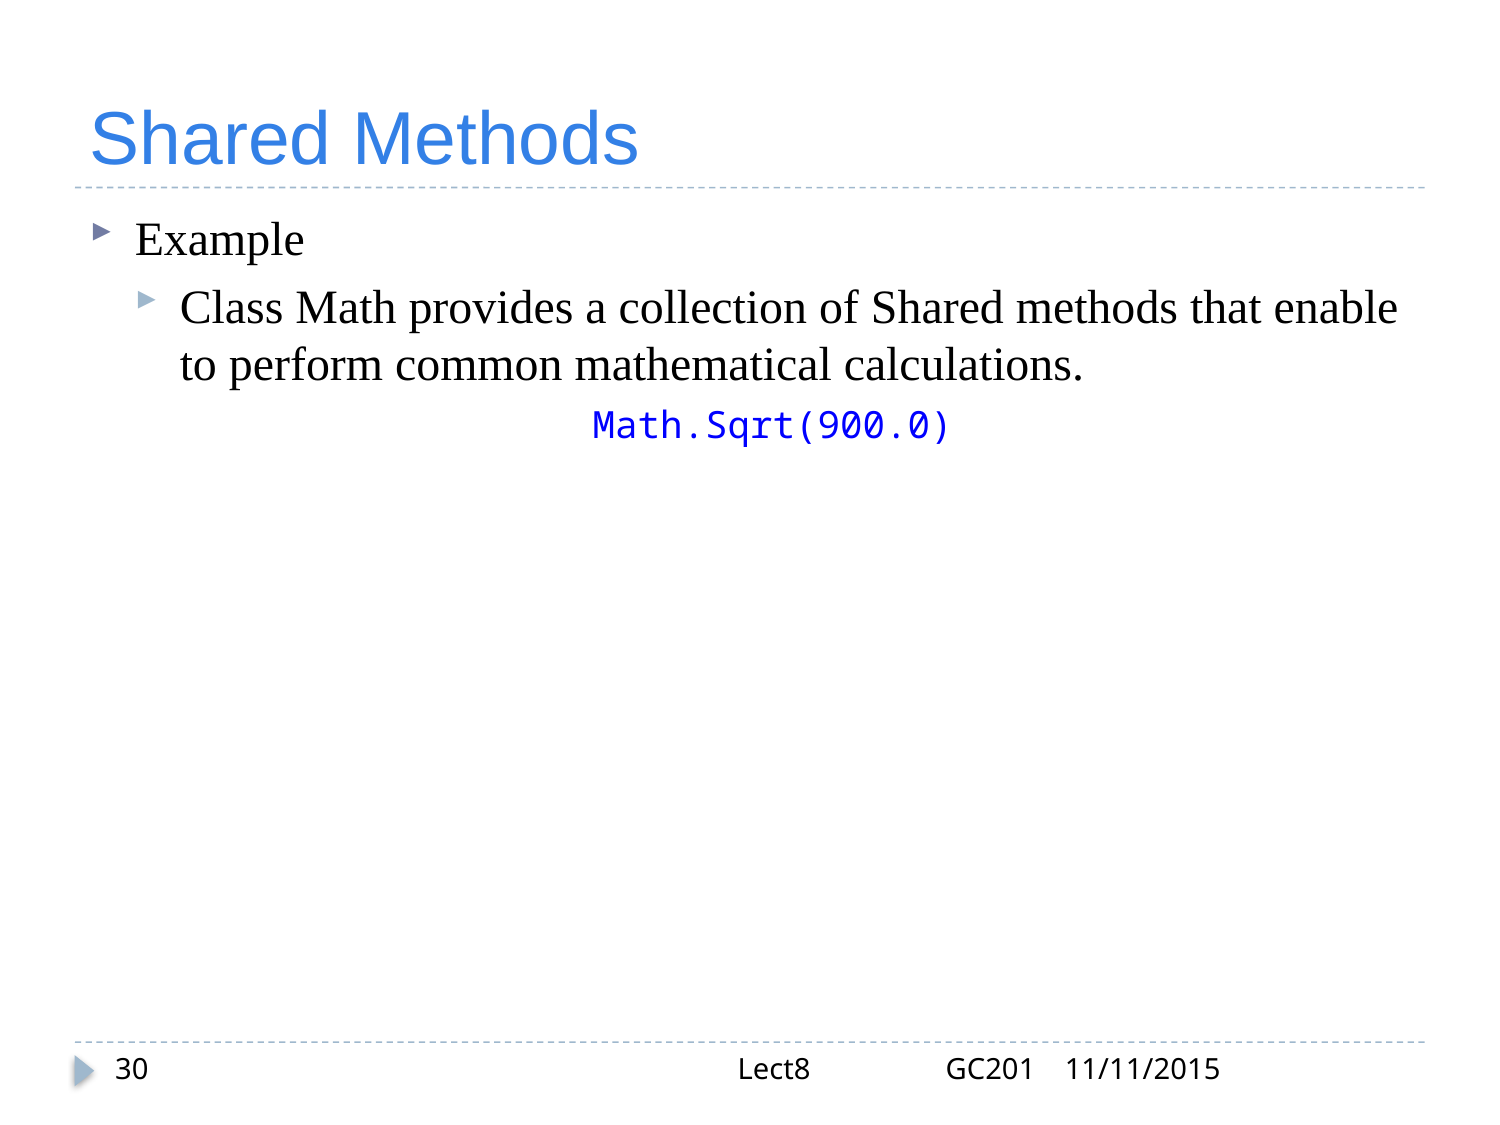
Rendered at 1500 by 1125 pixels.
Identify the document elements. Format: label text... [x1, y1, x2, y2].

list Example Class Math provides a collection of Shared methods that enable to perform common mathematical calculations. Math.Sqrt(900.0) [75, 200, 1425, 1006]
slide_number 30 [100, 1042, 426, 1103]
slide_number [1051, 1042, 1426, 1103]
title Shared Methods [75, 24, 1425, 188]
footer Lect8 GC201 [475, 1042, 1051, 1103]
